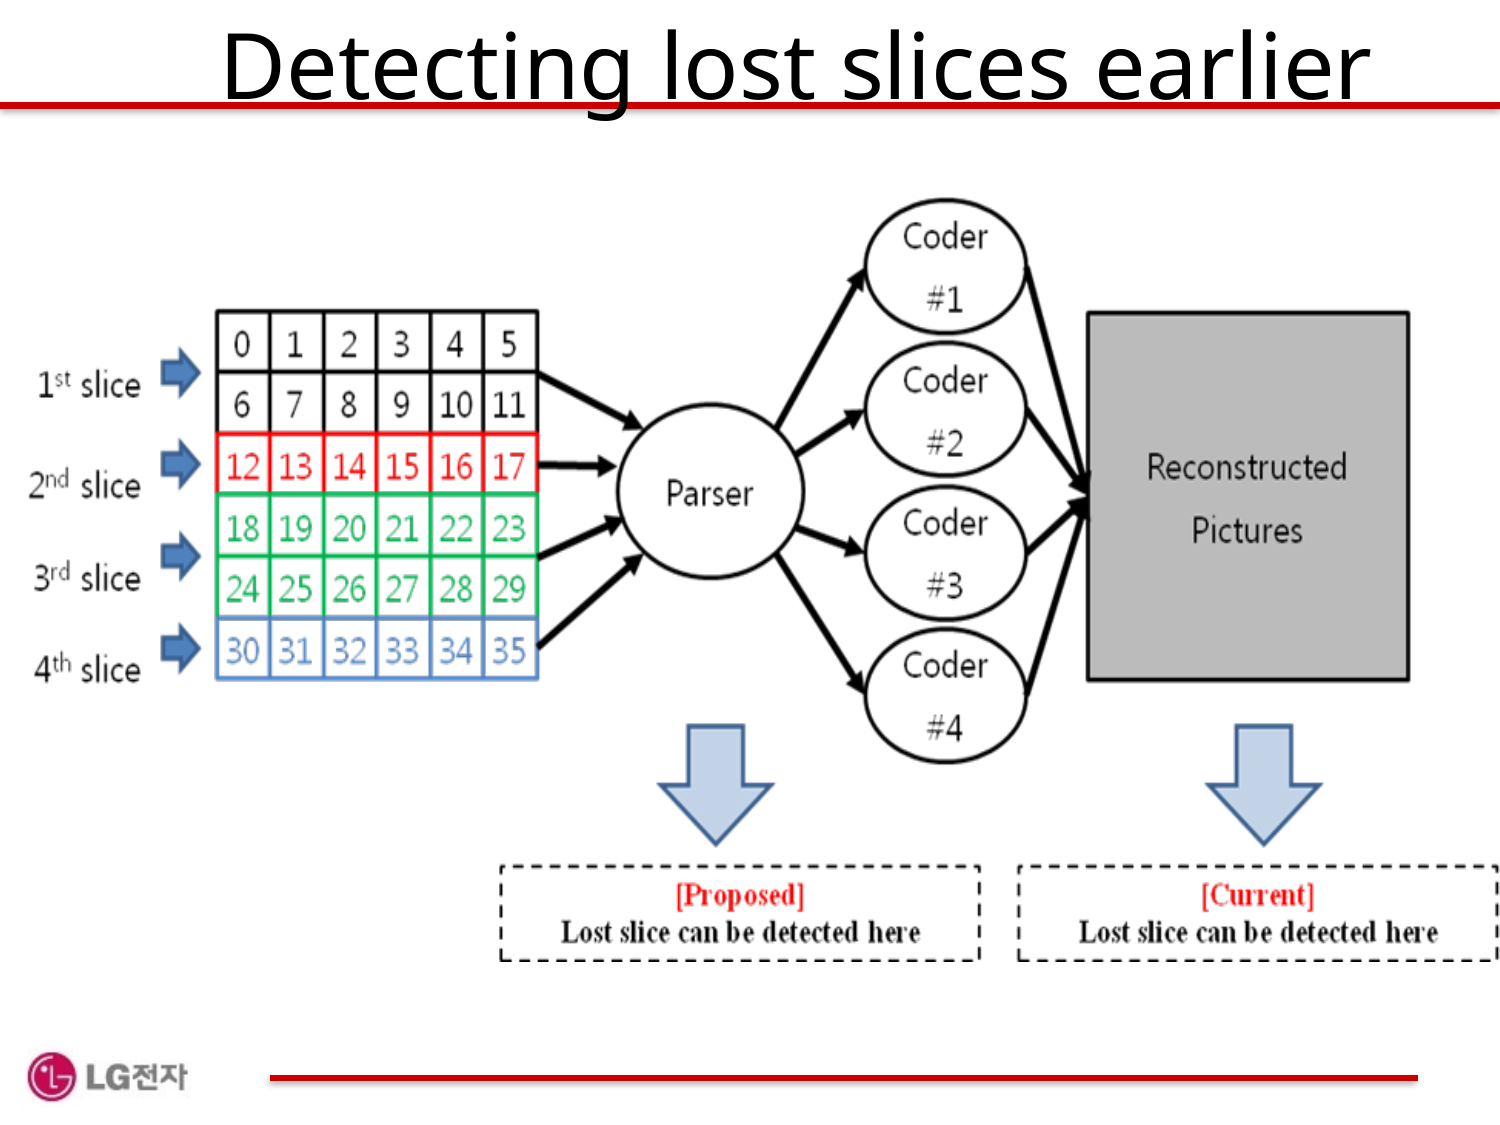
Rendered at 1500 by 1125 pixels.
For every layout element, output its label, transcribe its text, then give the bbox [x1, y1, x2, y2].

title Detecting lost slices earlier [93, 32, 1500, 94]
picture [0, 184, 1500, 965]
picture [0, 1037, 249, 1125]
